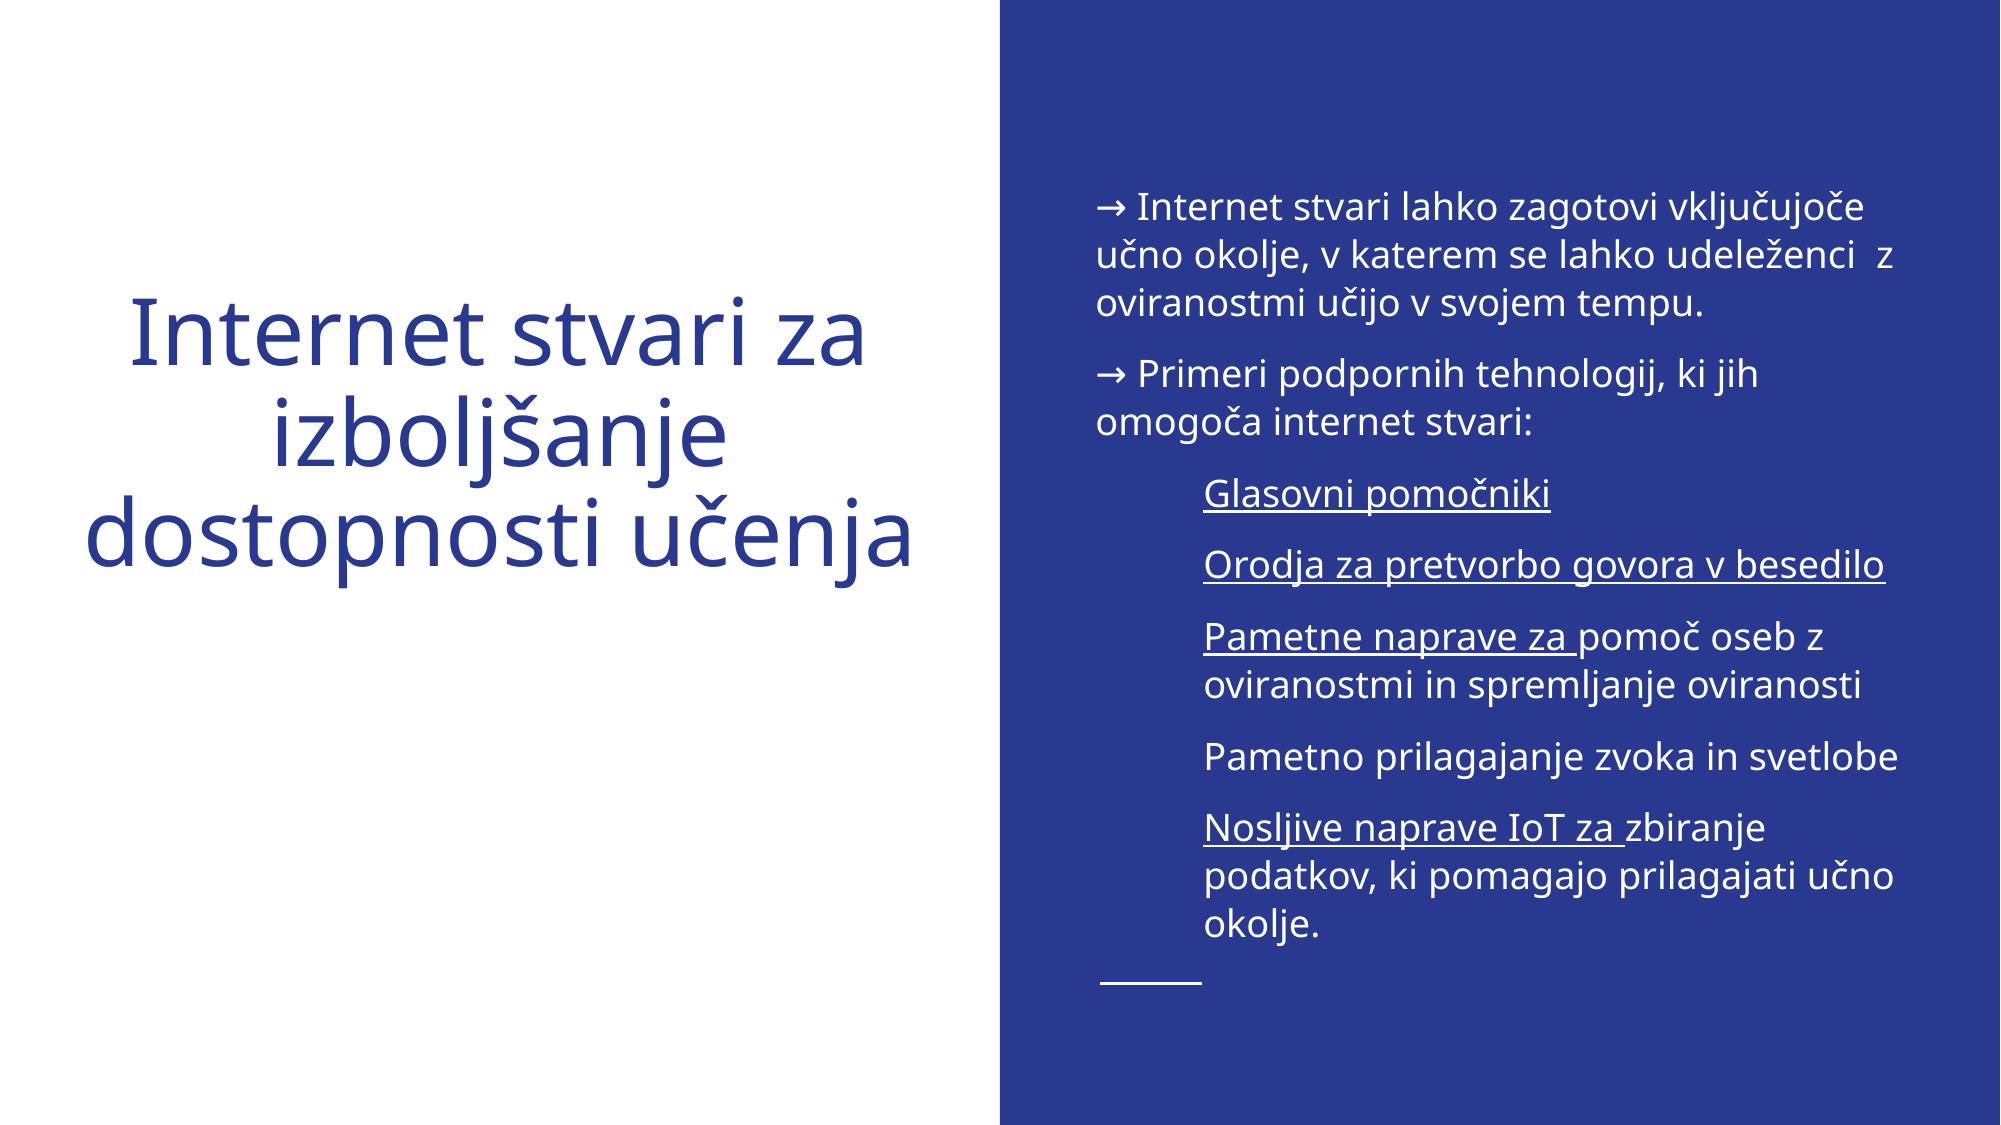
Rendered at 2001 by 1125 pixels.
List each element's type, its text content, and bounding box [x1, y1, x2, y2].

title Internet stvari za izboljšanje dostopnosti učenja [58, 251, 943, 594]
list → Internet stvari lahko zagotovi vključujoče učno okolje, v katerem se lahko udeleženci z oviranostmi učijo v svojem tempu. → Primeri podpornih tehnologij, ki jih omogoča internet stvari: Glasovni pomočniki Orodja za pretvorbo govora v besedilo Pametne naprave za pomoč oseb z oviranostmi in spremljanje oviranosti Pametno prilagajanje zvoka in svetlobe Nosljive naprave IoT za zbiranje podatkov, ki pomagajo prilagajati učno okolje. [1080, 158, 1920, 967]
